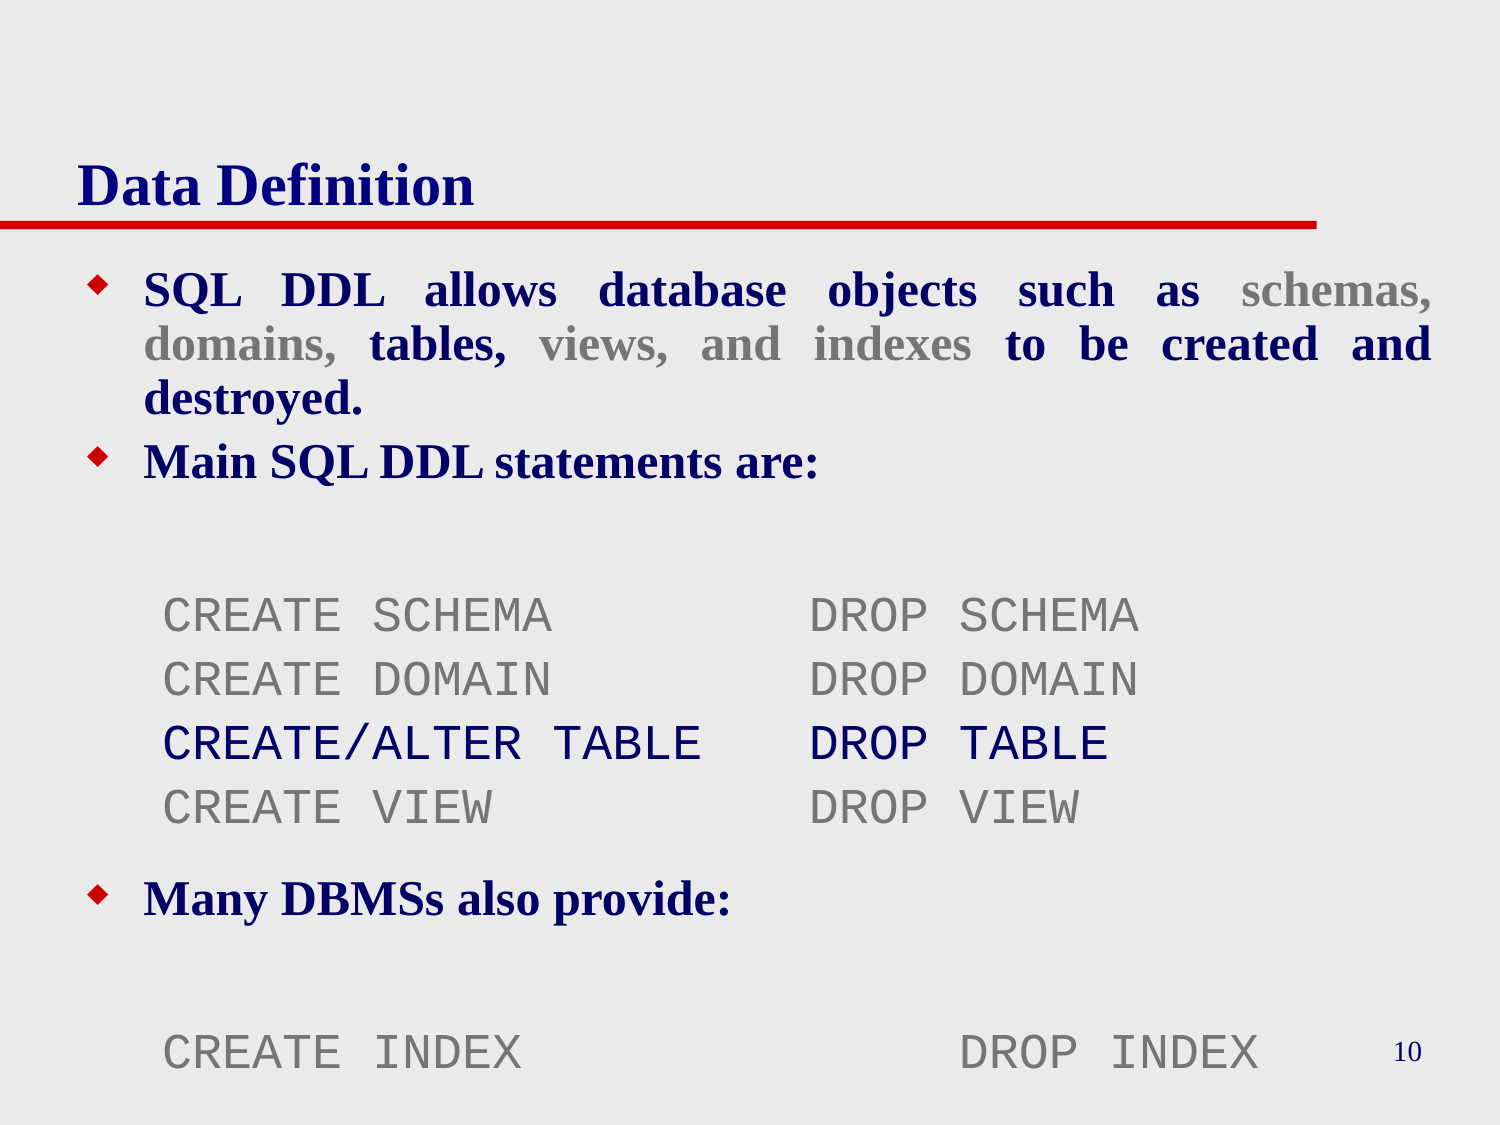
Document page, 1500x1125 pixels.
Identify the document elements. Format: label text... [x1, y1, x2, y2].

list SQL DDL allows database objects such as schemas, domains, tables, views, and indexes to be created and destroyed. Main SQL DDL statements are: CREATE SCHEMA DROP SCHEMA CREATE DOMAIN DROP DOMAIN CREATE/ALTER TABLE DROP TABLE CREATE VIEW DROP VIEW Many DBMSs also provide: CREATE INDEX DROP INDEX [71, 255, 1448, 931]
slide_number 10 [1124, 1012, 1438, 1088]
title Data Definition [62, 43, 1338, 226]
